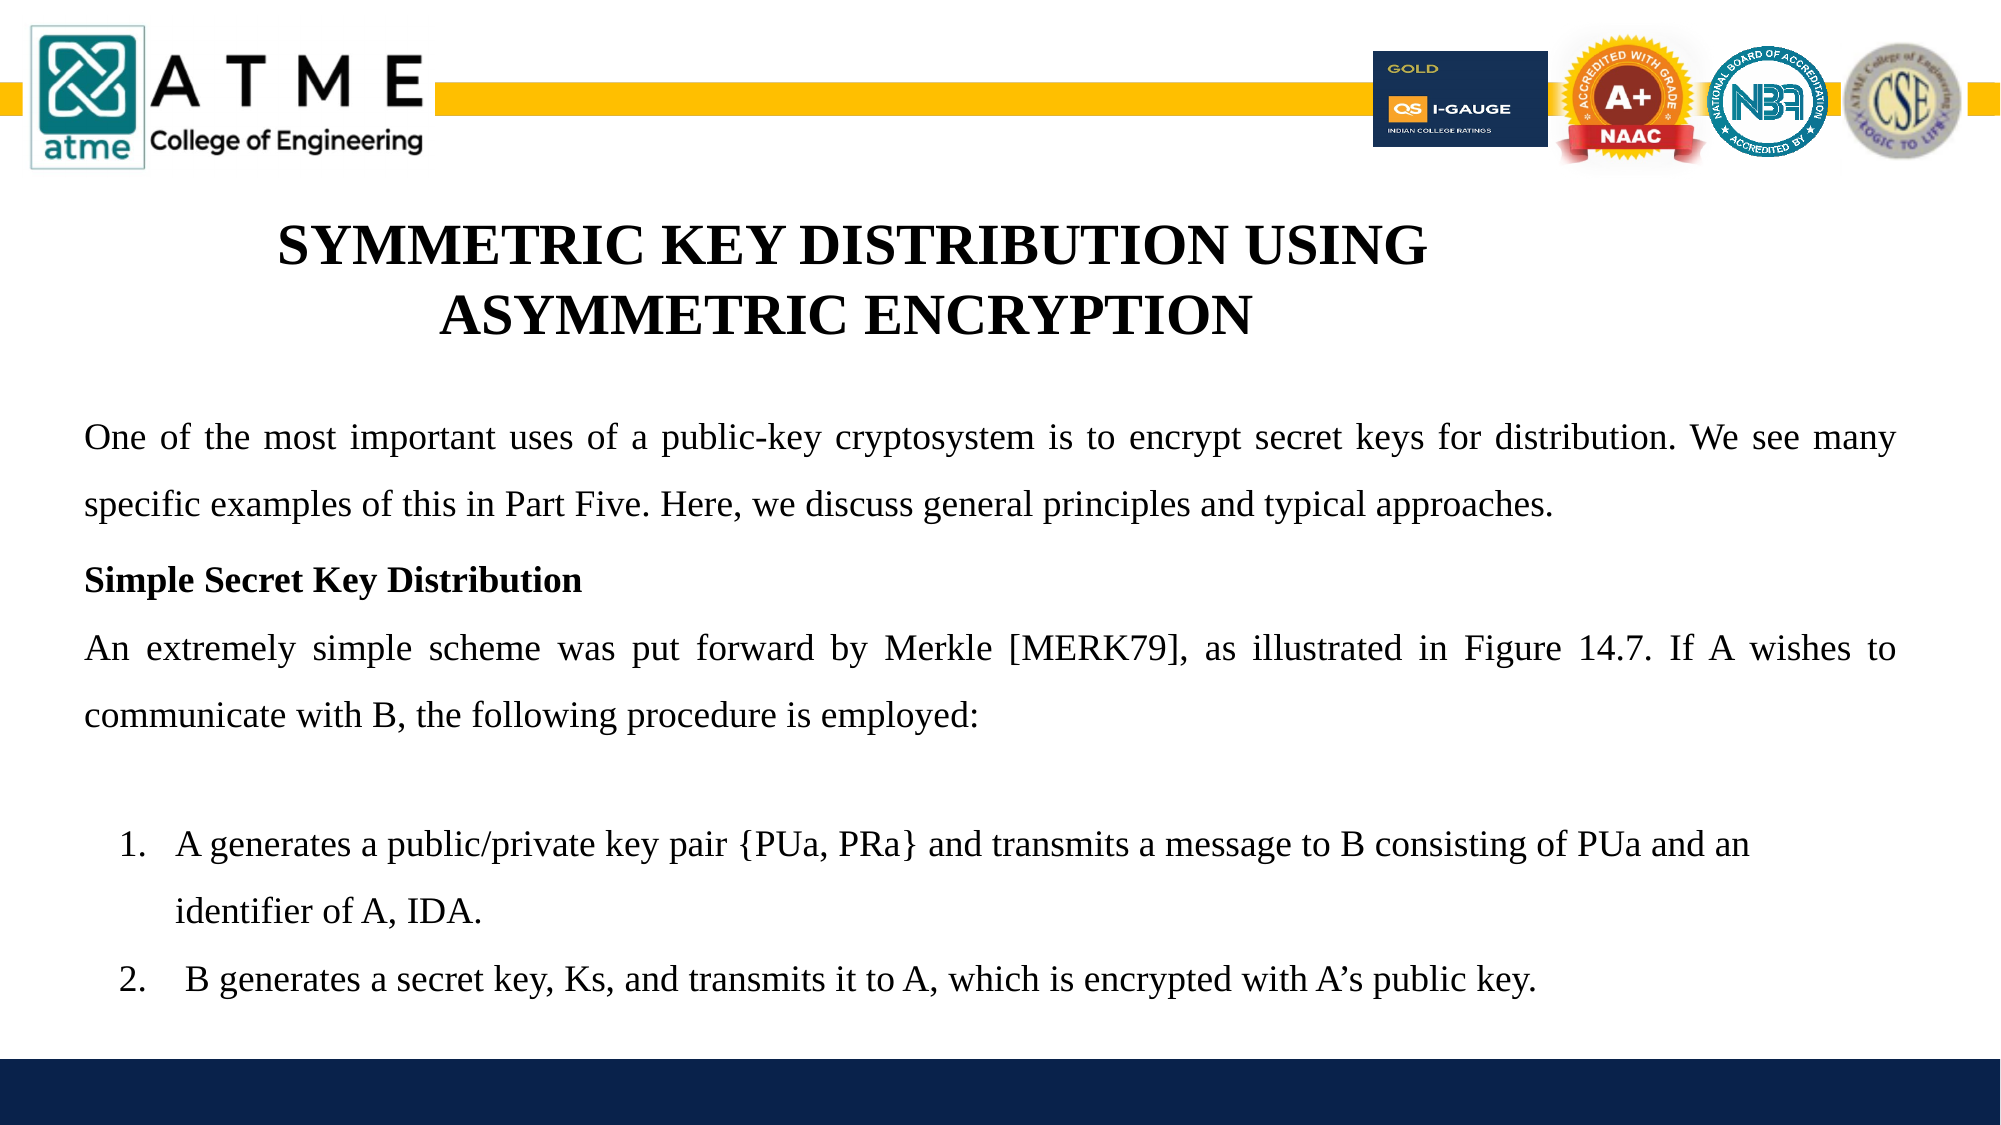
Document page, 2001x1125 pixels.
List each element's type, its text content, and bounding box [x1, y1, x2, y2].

text_box Simple Secret Key Distribution An extremely simple scheme was put forward by Merkle [MERK79], as illustrated in Figure 14.7. If A wishes to communicate with B, the following procedure is employed: [69, 525, 1914, 743]
picture [22, 15, 435, 178]
picture [1840, 26, 1968, 176]
picture [1373, 20, 1828, 180]
text_box One of the most important uses of a public-key cryptosystem is to encrypt secret keys for distribution. We see many specific examples of this in Part Five. Here, we discuss general principles and typical approaches. [69, 381, 1914, 525]
text_box A generates a public/private key pair {PUa, PRa} and transmits a message to B consisting of PUa and an identifier of A, IDA. B generates a secret key, Ks, and transmits it to A, which is encrypted with A’s public key. [104, 789, 1914, 1007]
picture [0, 1059, 2001, 1125]
text_box SYMMETRIC KEY DISTRIBUTION USING ASYMMETRIC ENCRYPTION [0, 198, 1723, 354]
